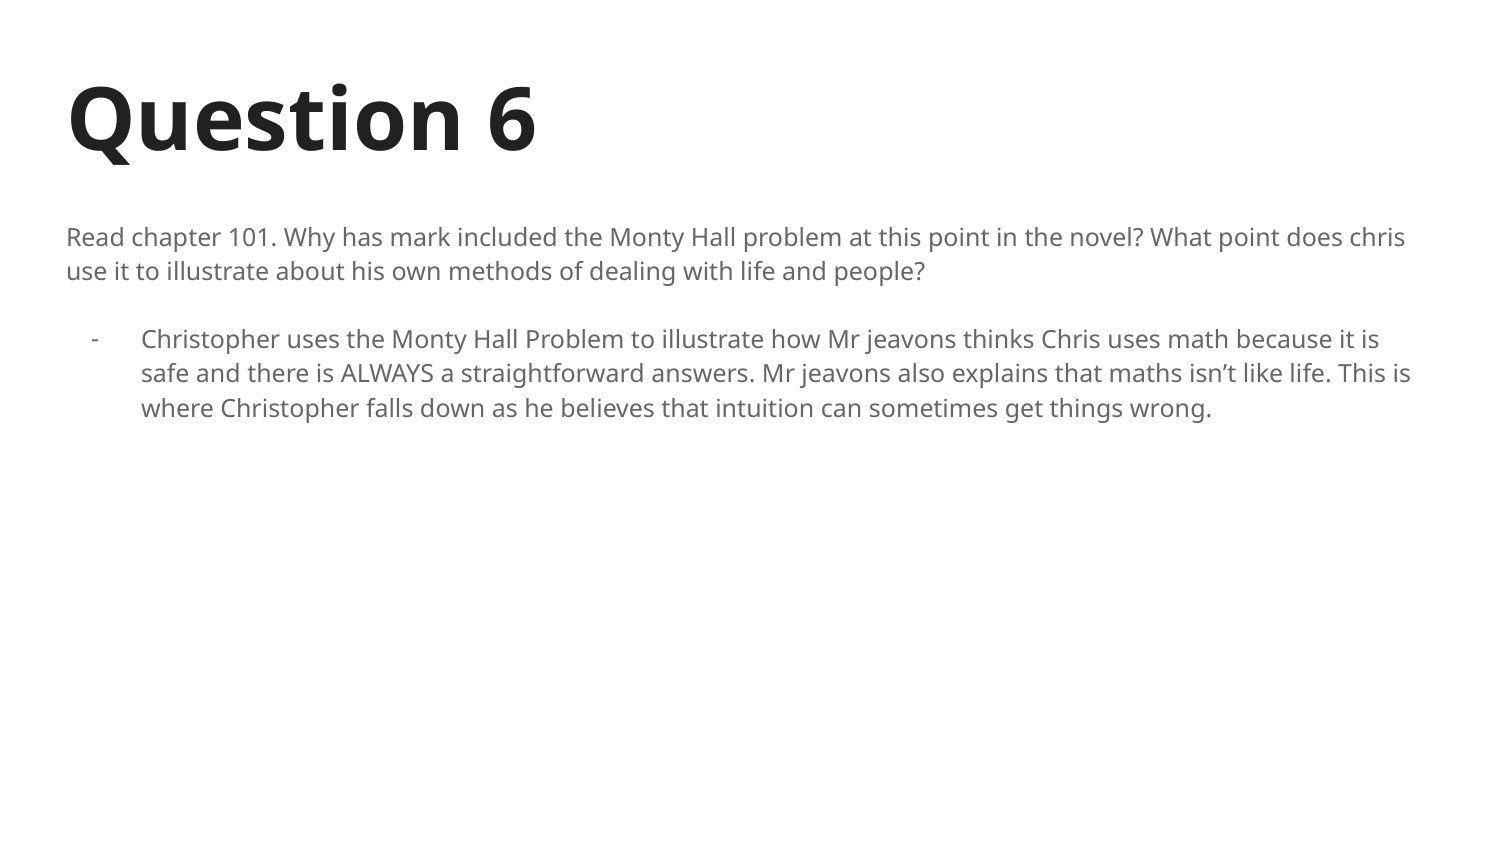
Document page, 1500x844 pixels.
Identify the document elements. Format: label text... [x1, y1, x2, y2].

list Read chapter 101. Why has mark included the Monty Hall problem at this point in the novel? What point does chris use it to illustrate about his own methods of dealing with life and people? Christopher uses the Monty Hall Problem to illustrate how Mr jeavons thinks Chris uses math because it is safe and there is ALWAYS a straightforward answers. Mr jeavons also explains that maths isn’t like life. This is where Christopher falls down as he believes that intuition can sometimes get things wrong. [51, 201, 1449, 750]
title Question 6 [51, 48, 1449, 180]
